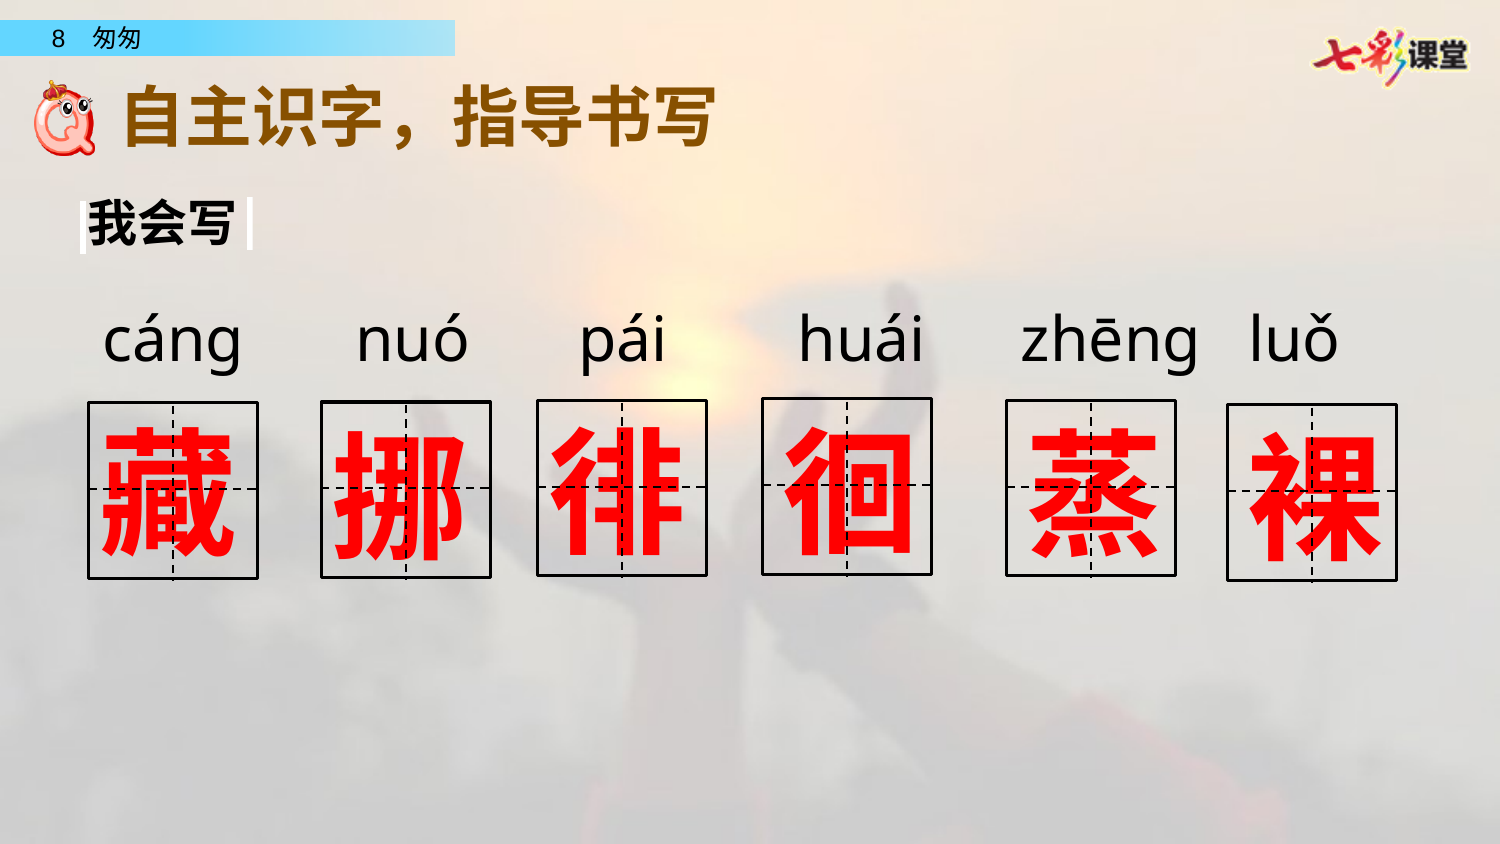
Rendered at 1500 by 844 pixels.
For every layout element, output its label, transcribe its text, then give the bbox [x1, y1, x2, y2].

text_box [762, 398, 932, 578]
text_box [537, 399, 707, 579]
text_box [1006, 399, 1176, 579]
picture [0, 0, 1500, 844]
text_box luǒ [1236, 293, 1416, 380]
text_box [88, 402, 258, 582]
text_box huái [786, 292, 1002, 380]
text_box nuó [343, 292, 560, 380]
text_box zhēnɡ [1009, 292, 1225, 380]
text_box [76, 185, 261, 258]
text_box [1227, 404, 1397, 584]
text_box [320, 401, 491, 581]
text_box 自主识字，指导书写 [107, 69, 769, 161]
text_box cánɡ [91, 292, 261, 380]
text_box pái [566, 292, 783, 380]
